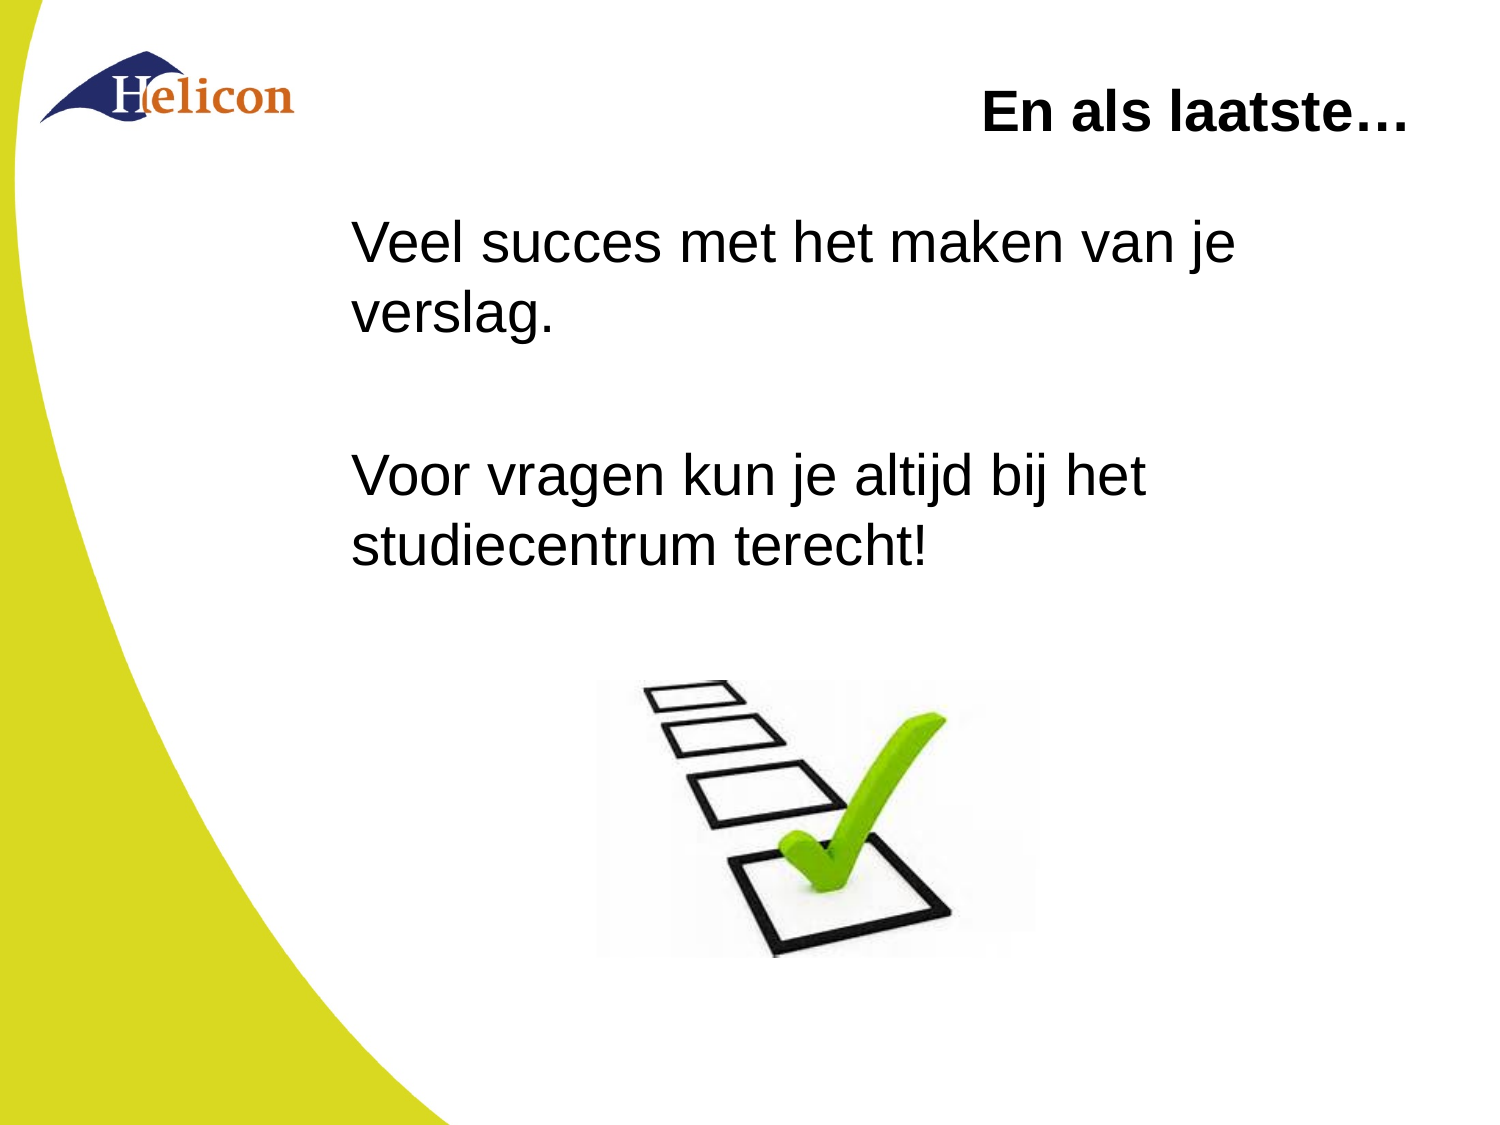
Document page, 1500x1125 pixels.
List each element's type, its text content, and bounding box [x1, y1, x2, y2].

title En als laatste… [337, 54, 1428, 161]
picture [0, 0, 1500, 1125]
list Veel succes met het maken van je verslag. Voor vragen kun je altijd bij het studiecentrum terecht! [336, 196, 1425, 1005]
